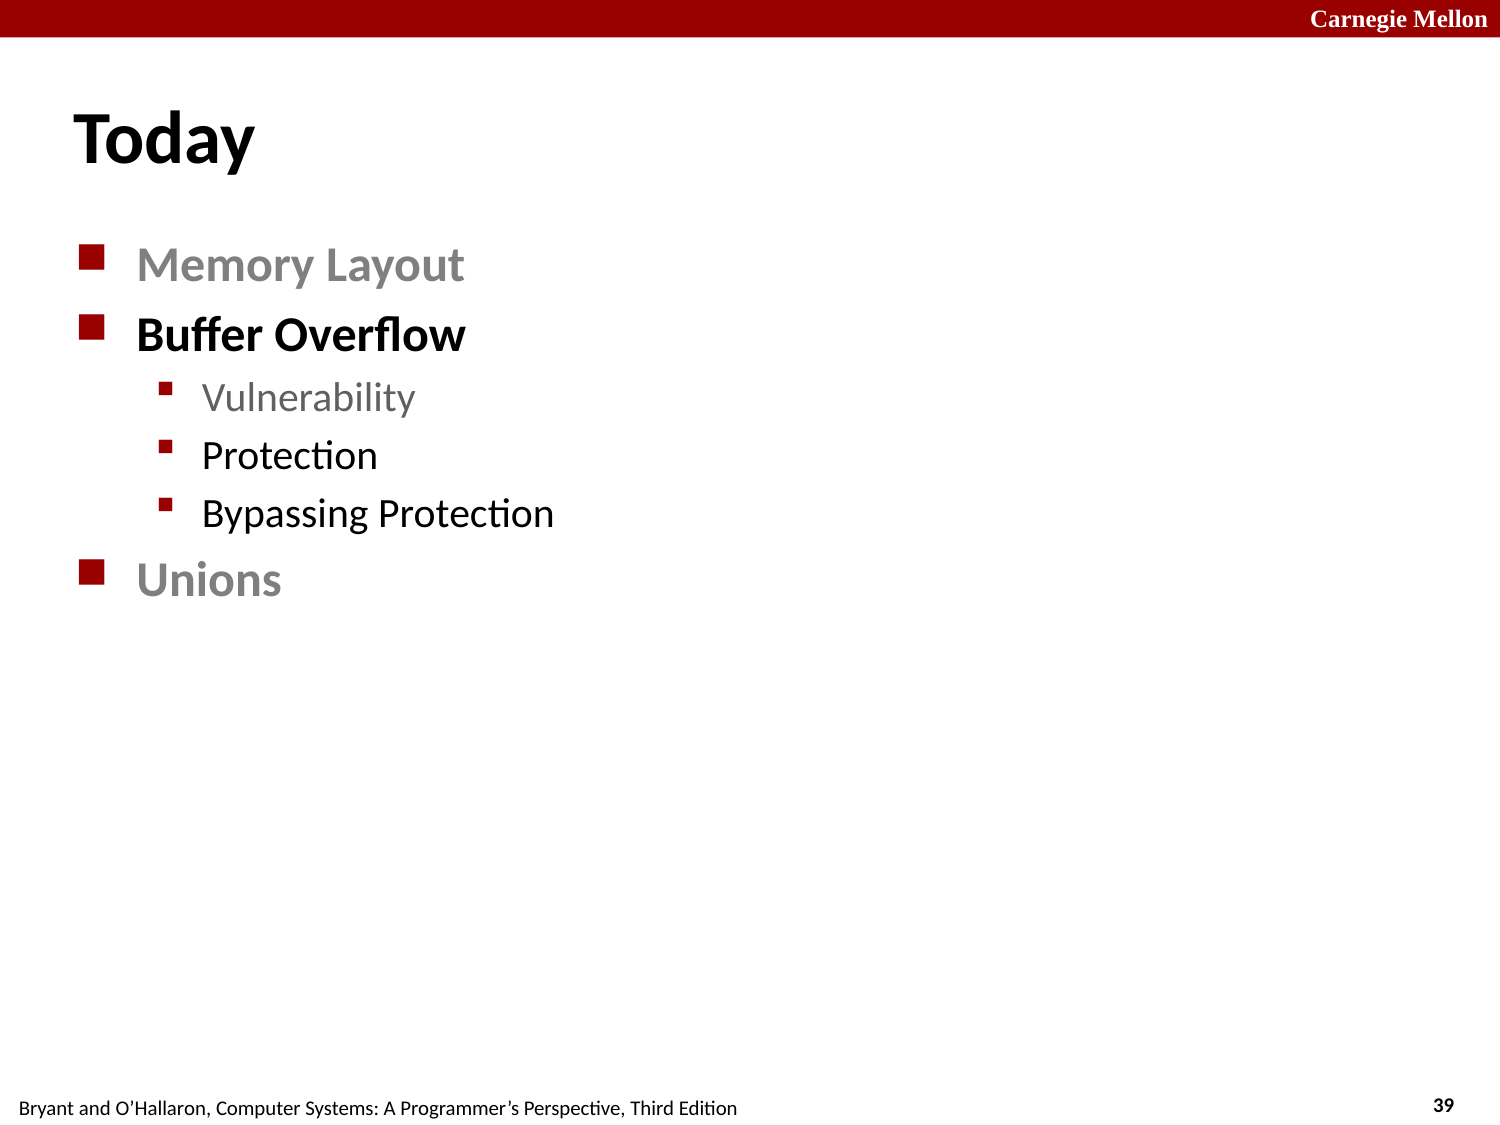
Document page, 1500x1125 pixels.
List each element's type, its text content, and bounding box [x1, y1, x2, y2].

title Today [58, 71, 1305, 197]
list Memory Layout Buffer Overflow Vulnerability Protection Bypassing Protection Unions [64, 223, 1361, 1040]
